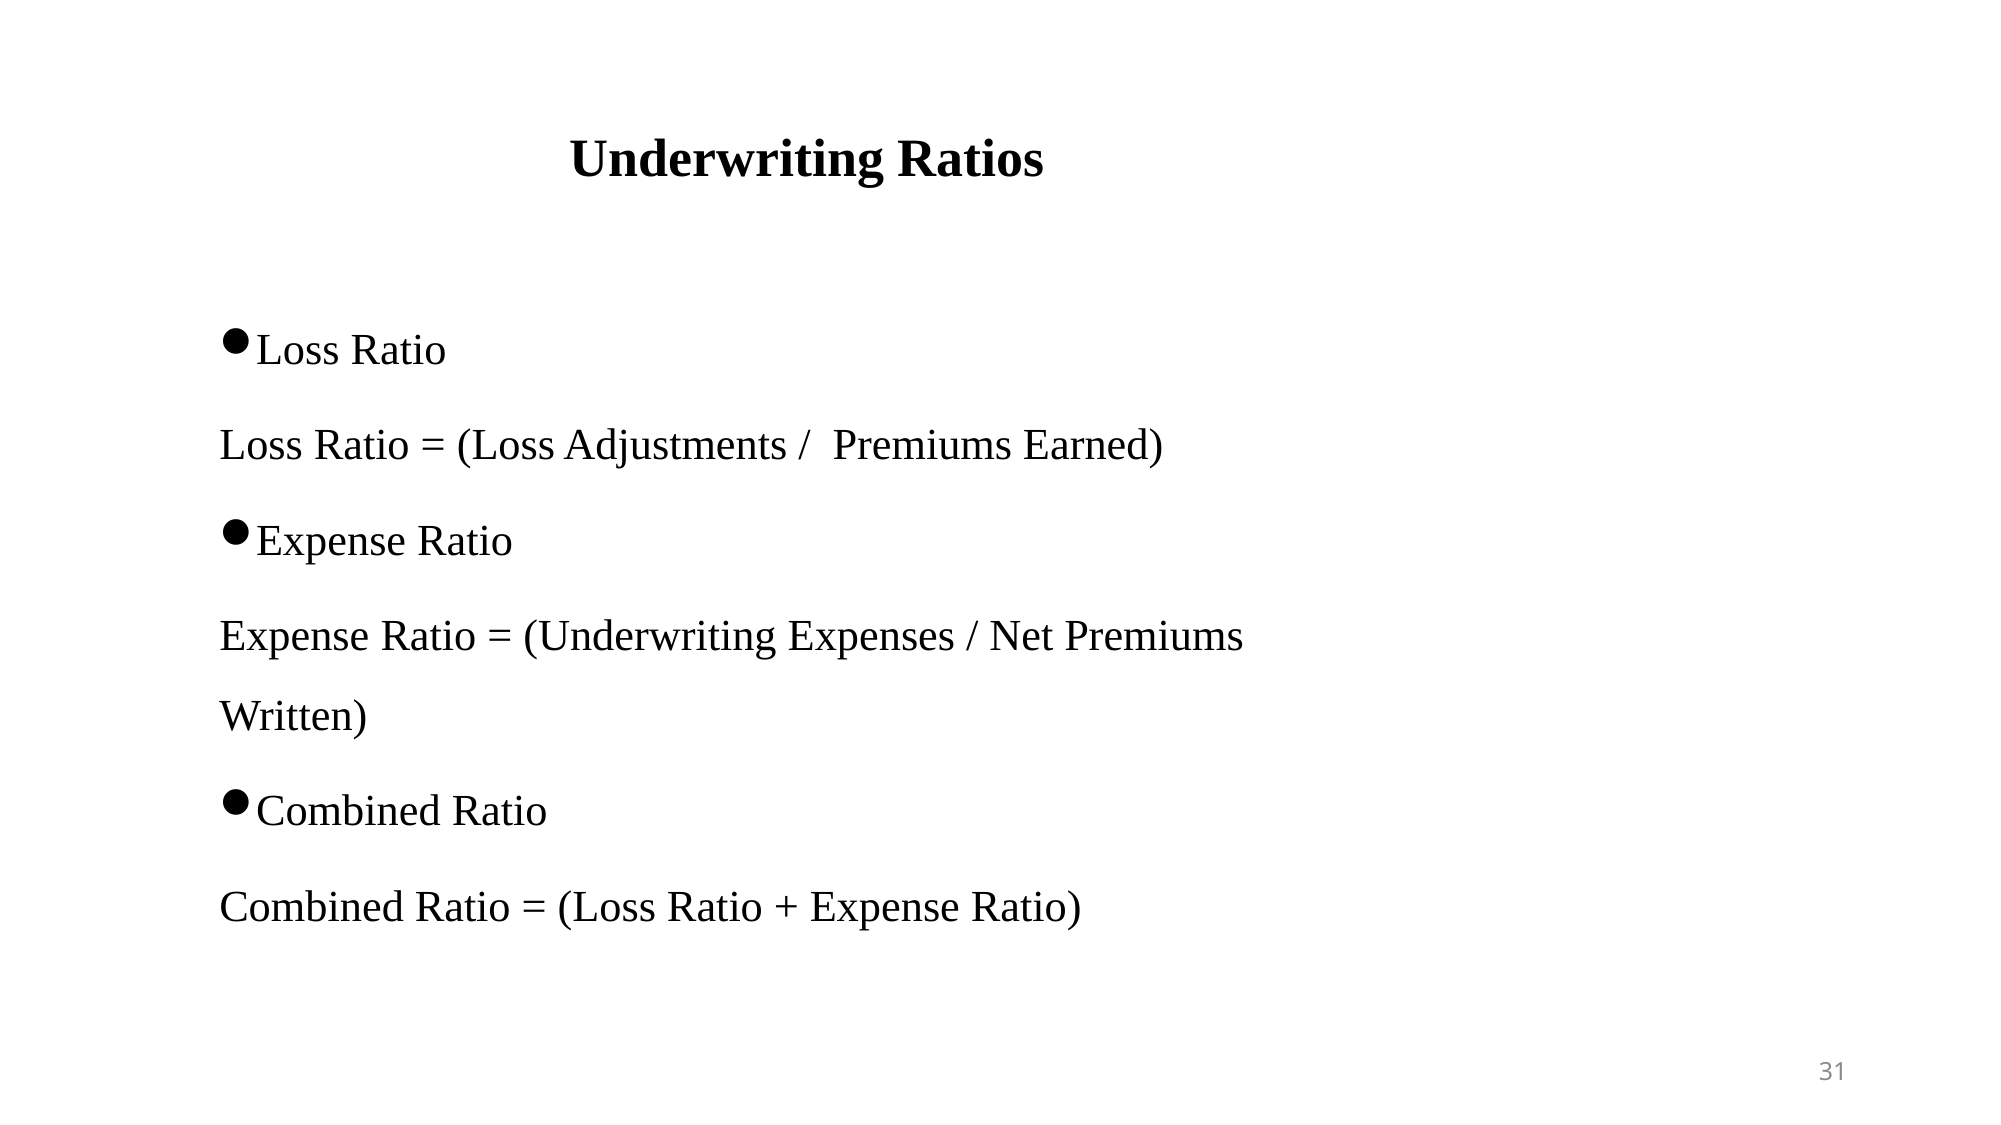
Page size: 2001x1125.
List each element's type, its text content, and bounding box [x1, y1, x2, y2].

list Loss Ratio Loss Ratio = (Loss Adjustments / Premiums Earned) Expense Ratio Expense Ratio = (Underwriting Expenses / Net Premiums Written) Combined Ratio Combined Ratio = (Loss Ratio + Expense Ratio) [204, 286, 1312, 939]
title Underwriting Ratios [554, 82, 1490, 195]
slide_number 31 [1412, 1042, 1863, 1103]
